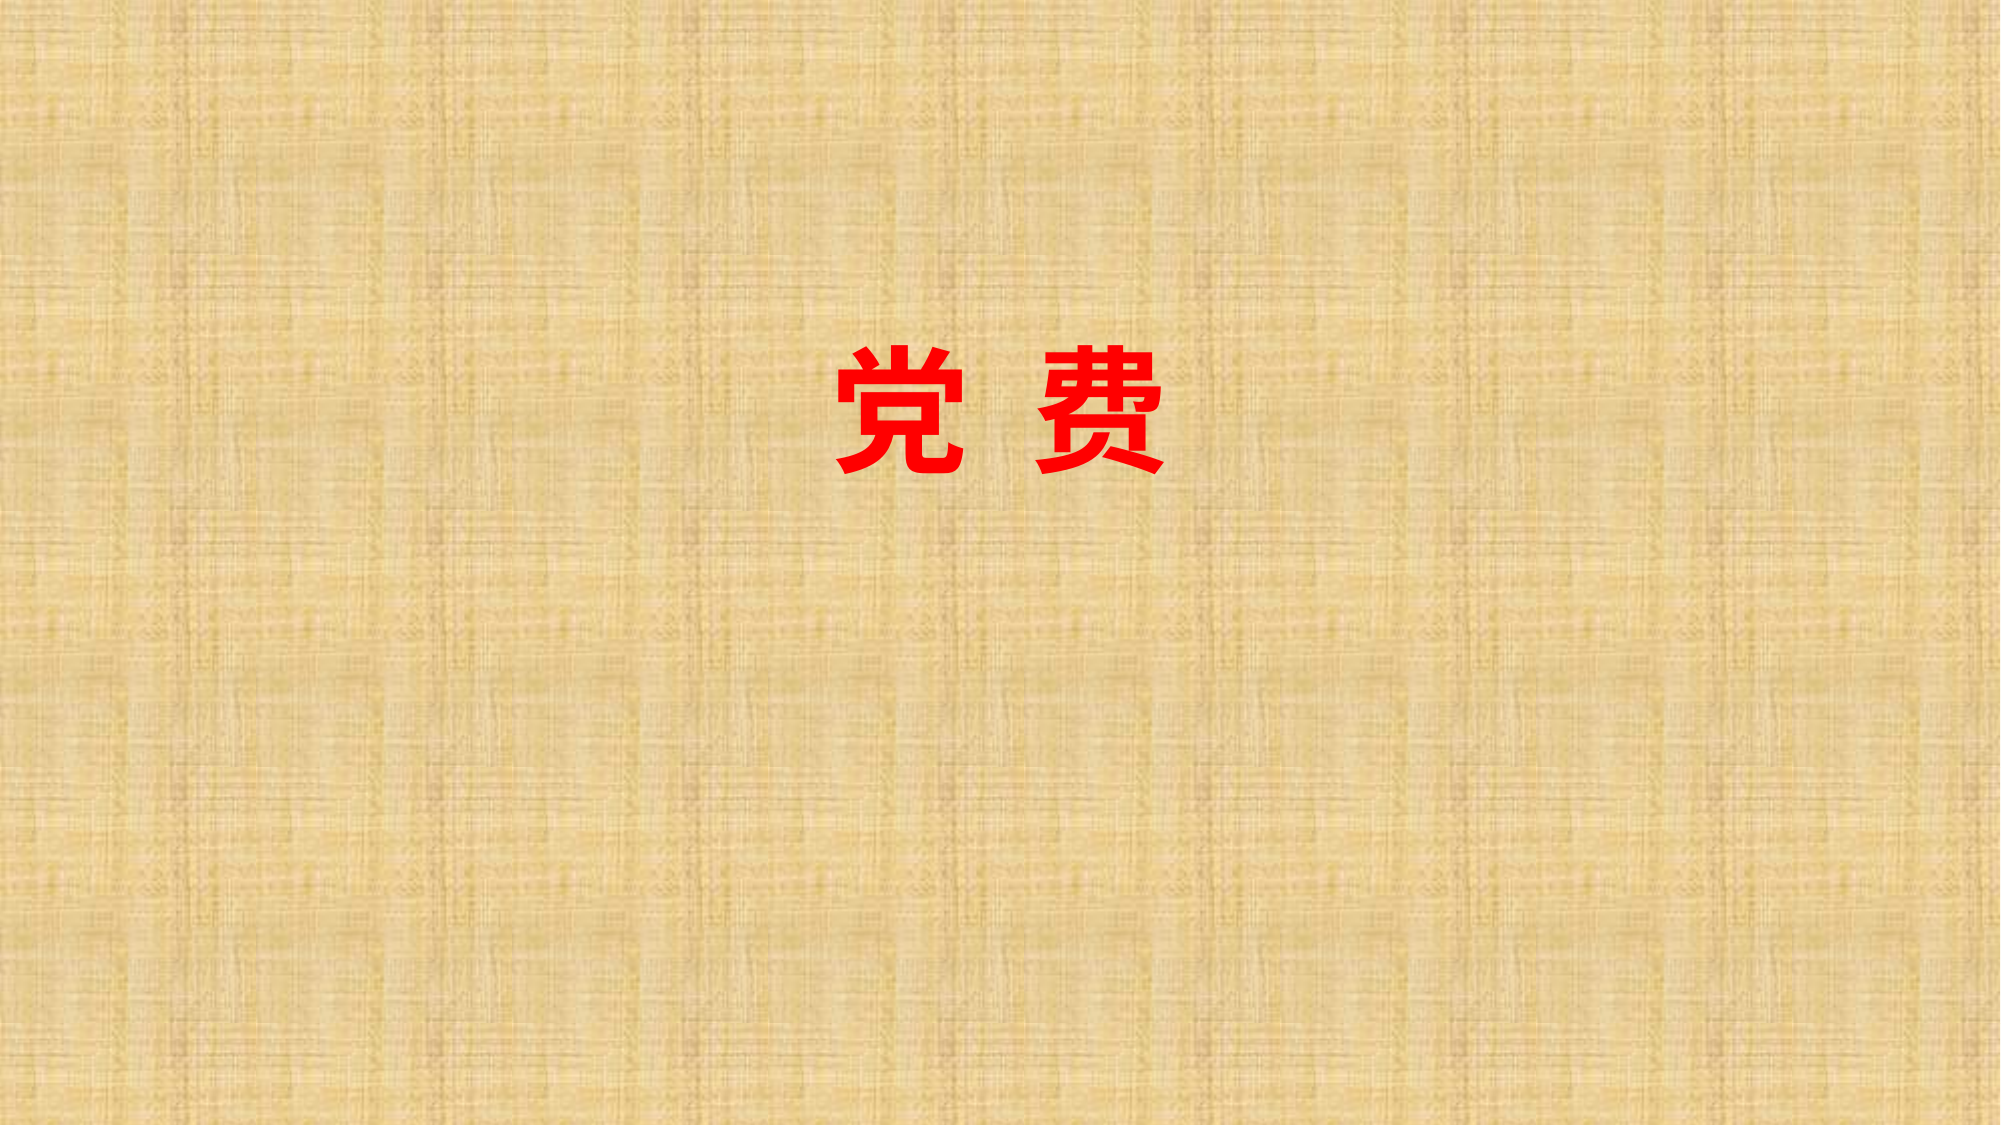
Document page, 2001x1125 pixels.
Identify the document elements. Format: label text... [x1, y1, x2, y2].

picture [0, 0, 2001, 1125]
text_box 党 费 [173, 335, 1827, 501]
